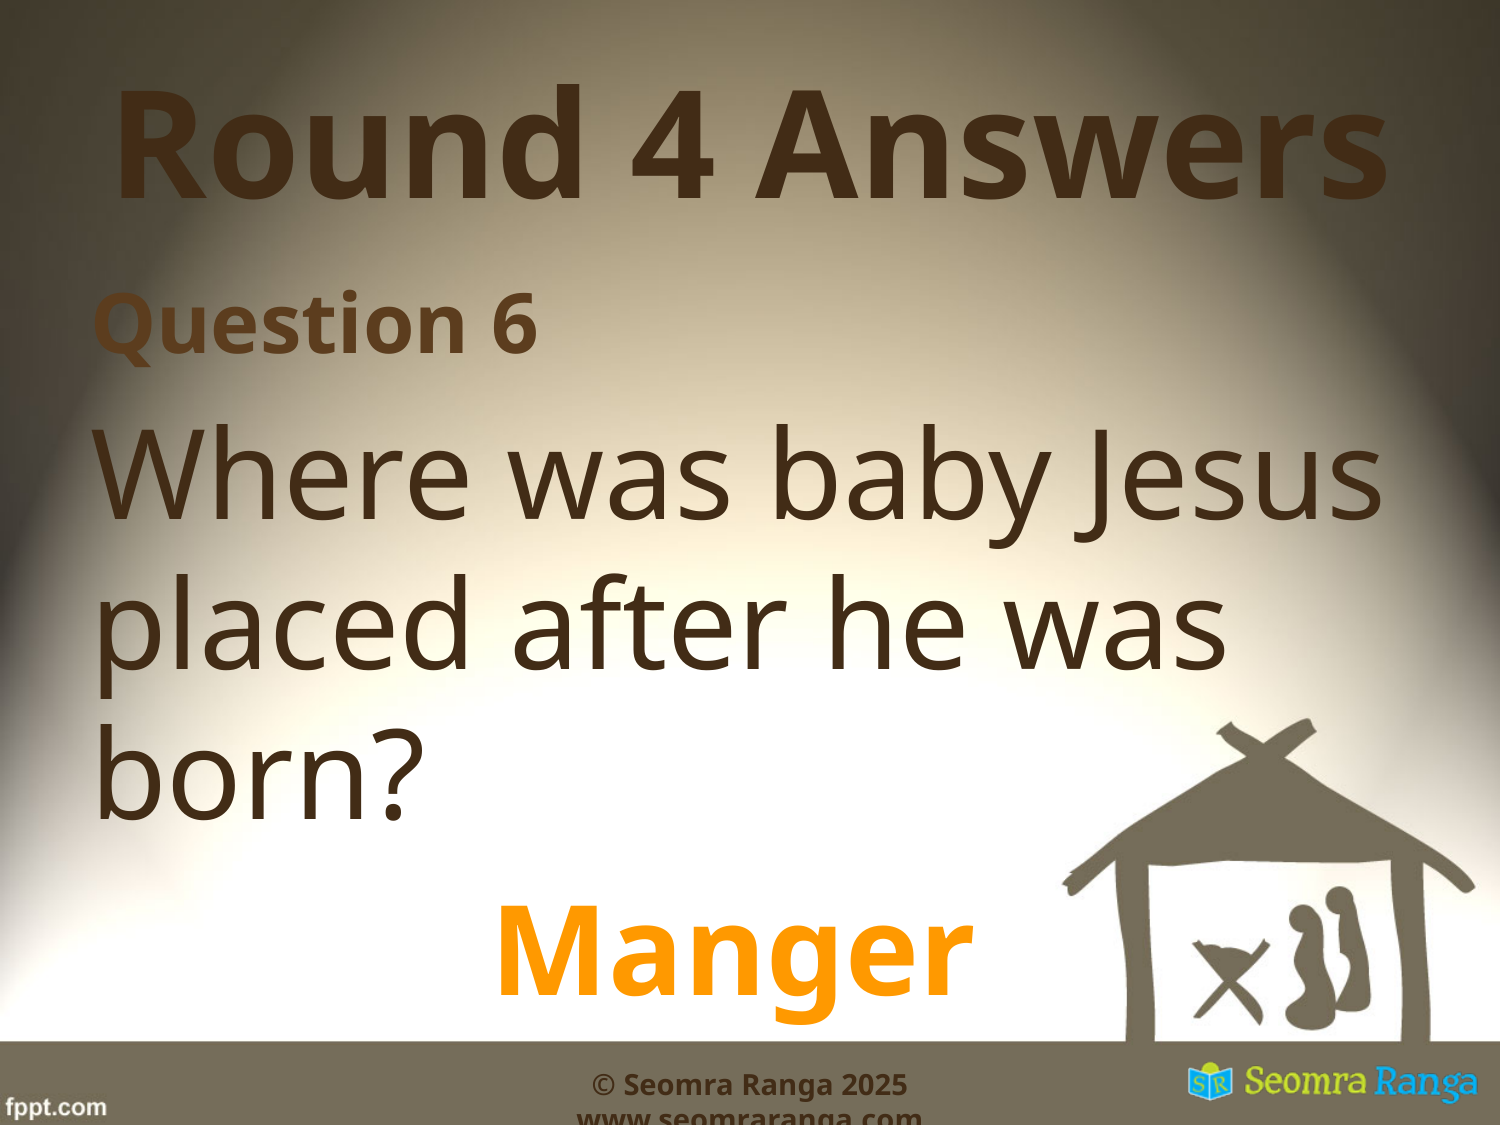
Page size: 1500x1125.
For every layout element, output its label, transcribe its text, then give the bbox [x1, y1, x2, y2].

title Round 4 Answers [75, 45, 1425, 233]
list Question 6 Where was baby Jesus placed after he was born? Manger [75, 262, 1425, 1005]
picture [0, 0, 1500, 1125]
text_box © Seomra Ranga 2025 www.seomraranga.com [401, 1058, 1099, 1125]
